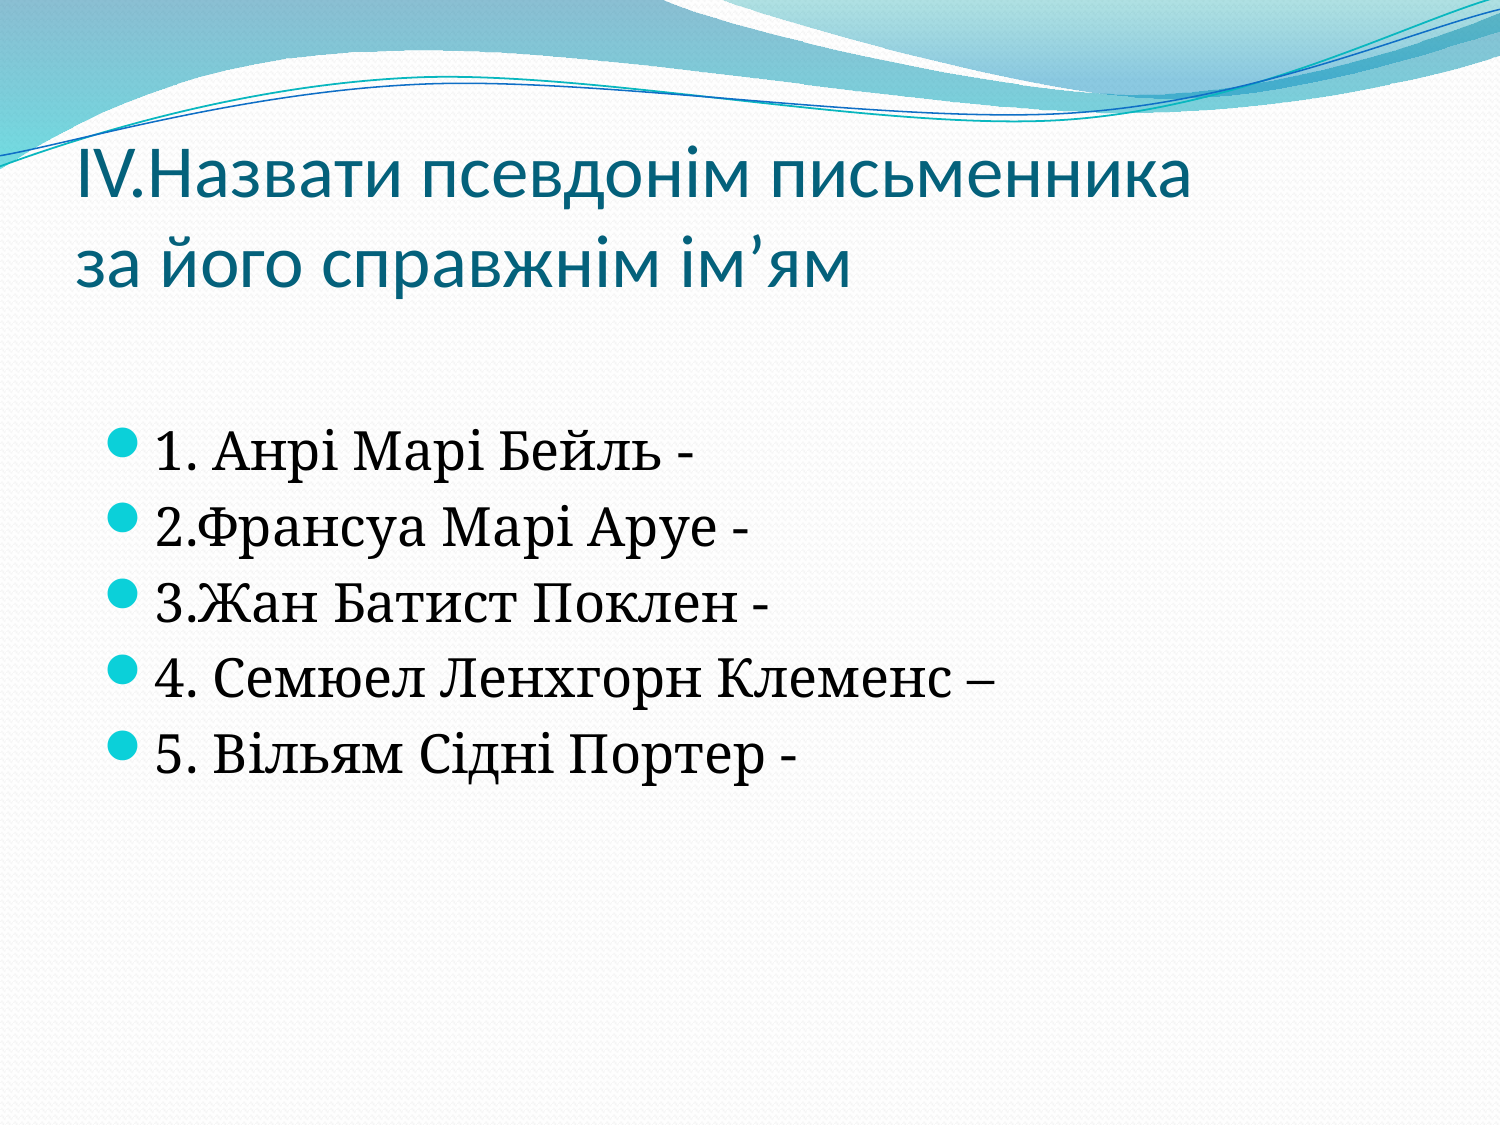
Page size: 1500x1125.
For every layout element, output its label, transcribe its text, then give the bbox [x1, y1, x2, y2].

title IV.Назвати псевдонім письменника за його справжнім ім’ям [75, 115, 1425, 303]
list 1. Анрі Марі Бейль - 2.Франсуа Марі Аруе - 3.Жан Батист Поклен - 4. Семюел Ленхгорн Клеменс – 5. Вільям Сідні Портер - [88, 408, 1425, 1038]
